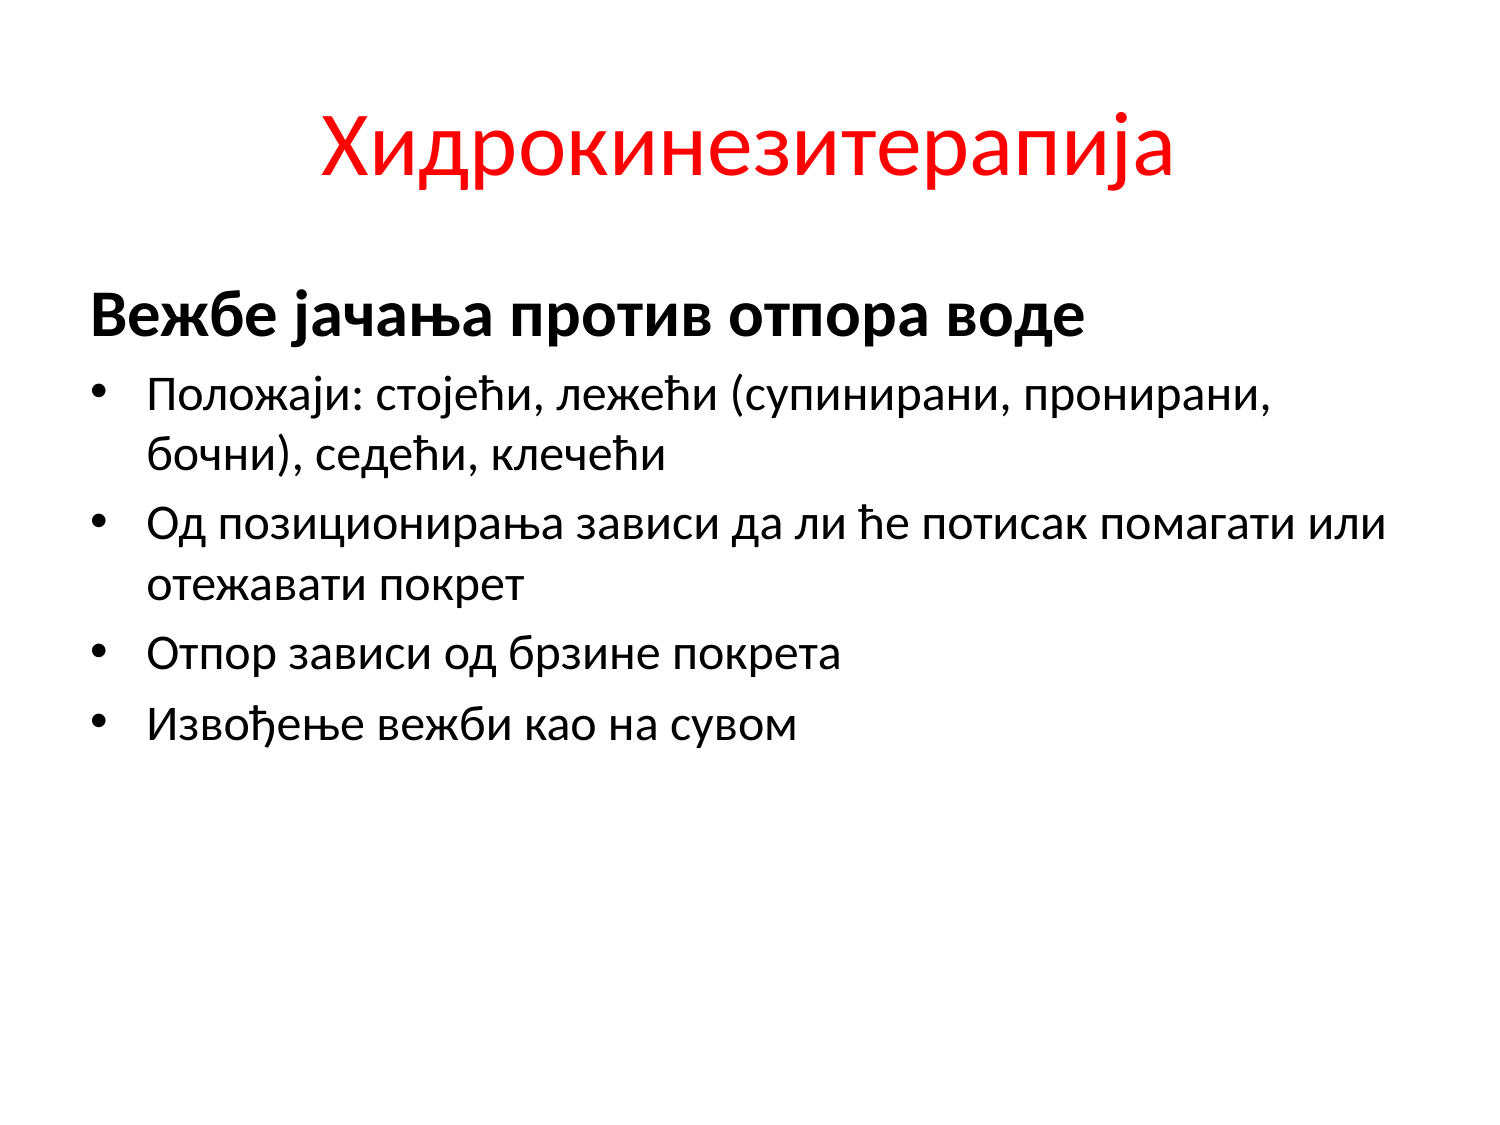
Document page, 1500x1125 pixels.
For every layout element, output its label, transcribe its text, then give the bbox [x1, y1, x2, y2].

list Вежбе јачања против отпора воде Положаји: стојећи, лежећи (супинирани, пронирани, бочни), седећи, клечећи Од позиционирања зависи да ли ће потисак помагати или отежавати покрет Отпор зависи од брзине покрета Извођење вежби као на сувом [75, 262, 1425, 1005]
title Хидрокинезитерапија [75, 45, 1425, 233]
